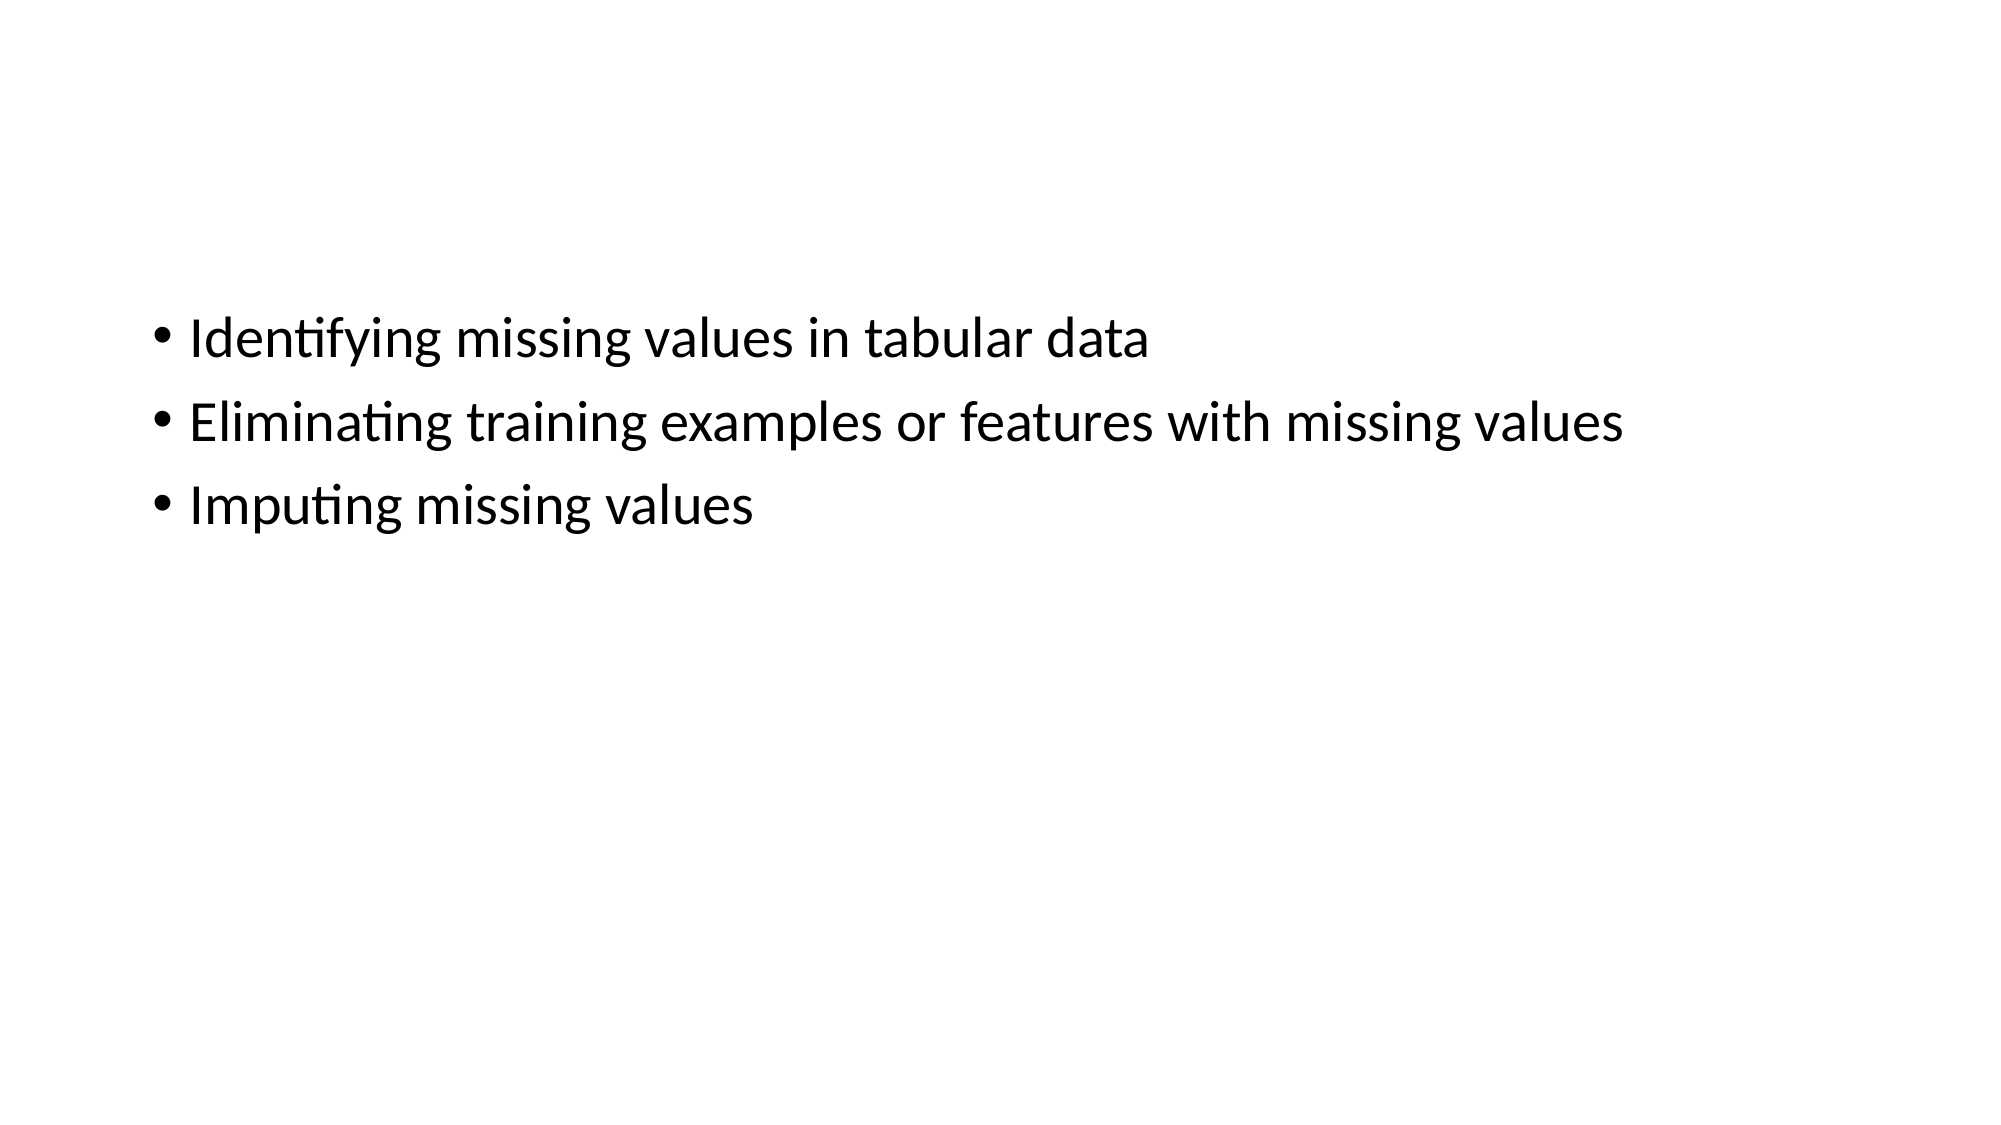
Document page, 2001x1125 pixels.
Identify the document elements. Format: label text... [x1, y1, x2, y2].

list Identifying missing values in tabular data Eliminating training examples or features with missing values Imputing missing values [137, 299, 1863, 1014]
